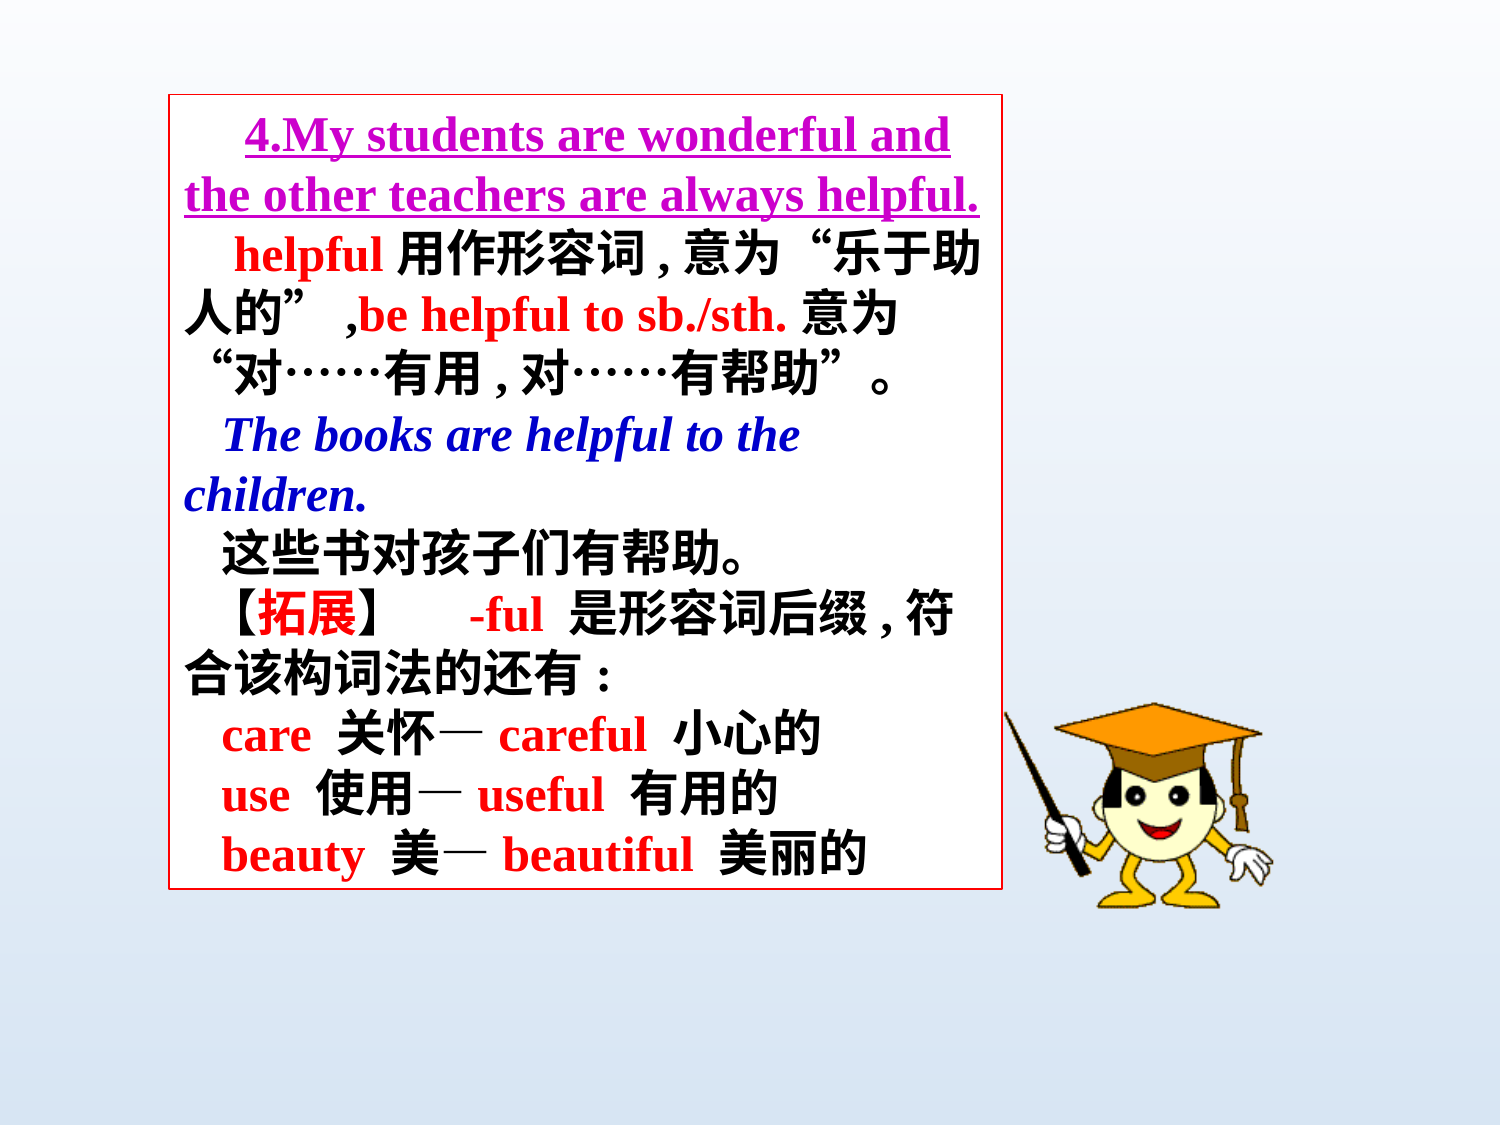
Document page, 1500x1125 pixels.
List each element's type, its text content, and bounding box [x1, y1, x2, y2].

text_box 4.My students are wonderful and the other teachers are always helpful. helpful用作形容词,意为“乐于助人的”,be helpful to sb./sth.意为“对……有用,对……有帮助”。 The books are helpful to the children. 这些书对孩子们有帮助。 【拓展】 -ful 是形容词后缀,符合该构词法的还有: care 关怀—careful 小心的 use 使用—useful 有用的 beauty 美—beautiful 美丽的 [168, 94, 1003, 890]
picture [983, 687, 1297, 923]
